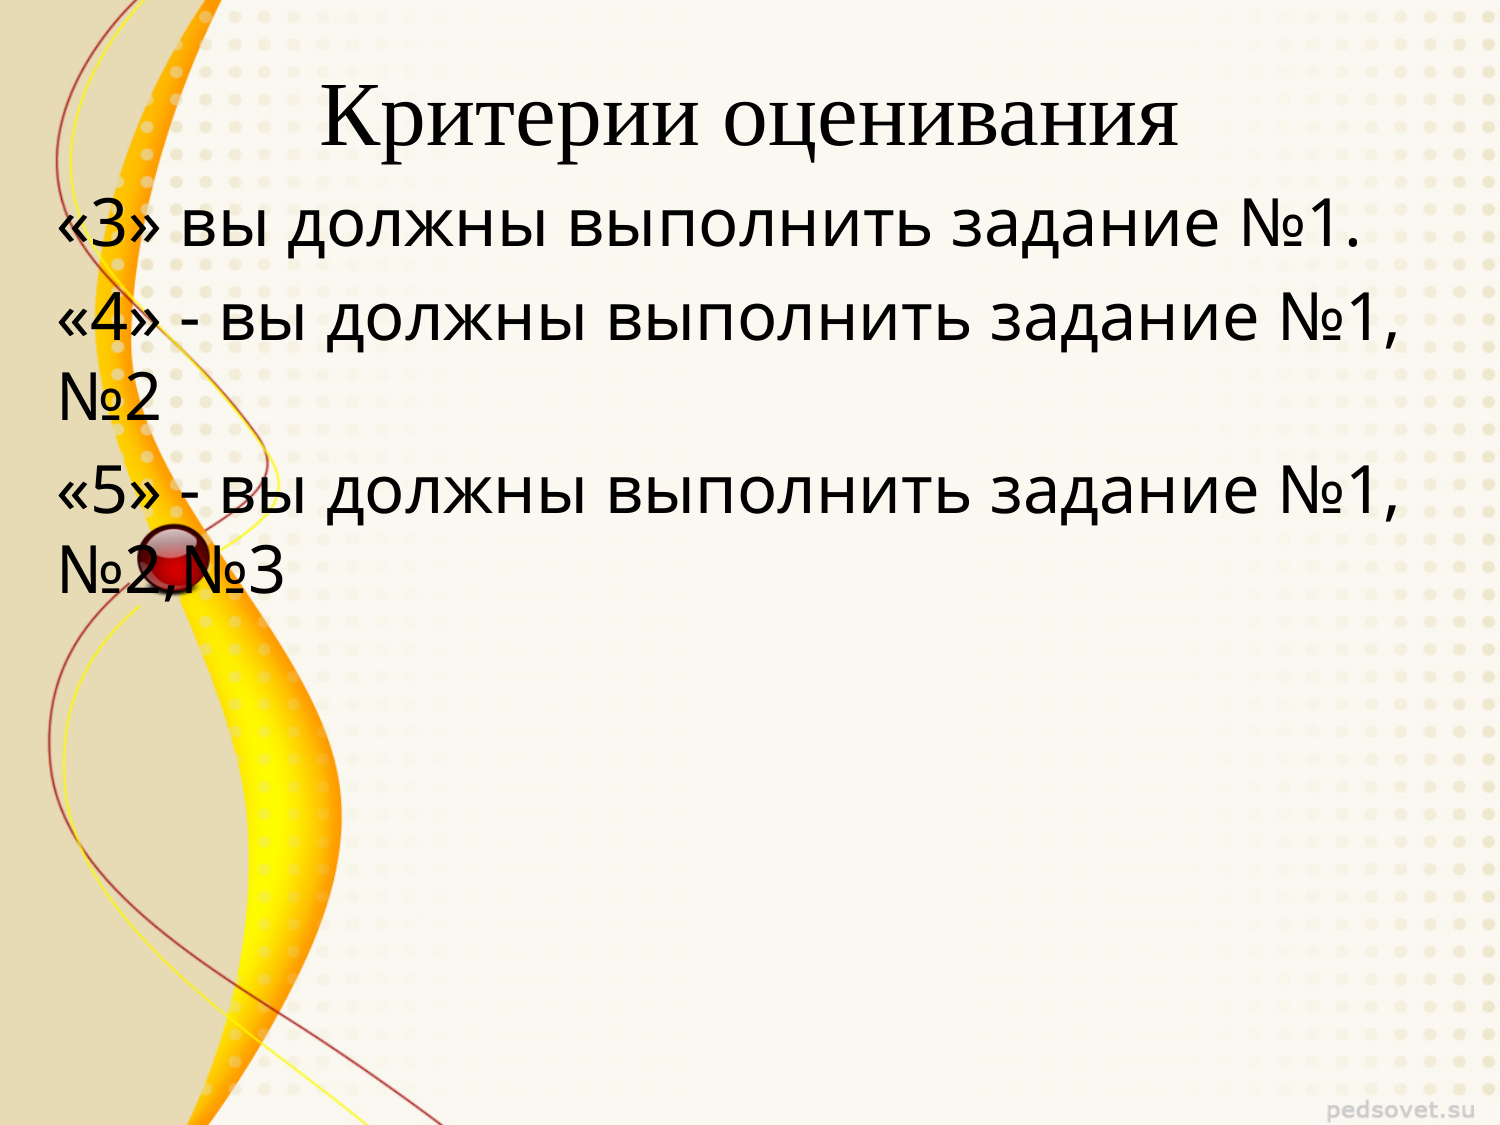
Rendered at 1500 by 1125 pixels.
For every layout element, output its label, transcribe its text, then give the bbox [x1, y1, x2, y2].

title Критерии оценивания [75, 45, 1425, 172]
picture [0, 0, 1500, 1125]
list «3» вы должны выполнить задание №1. «4» - вы должны выполнить задание №1, №2 «5» - вы должны выполнить задание №1, №2,№3 [41, 172, 1483, 1071]
